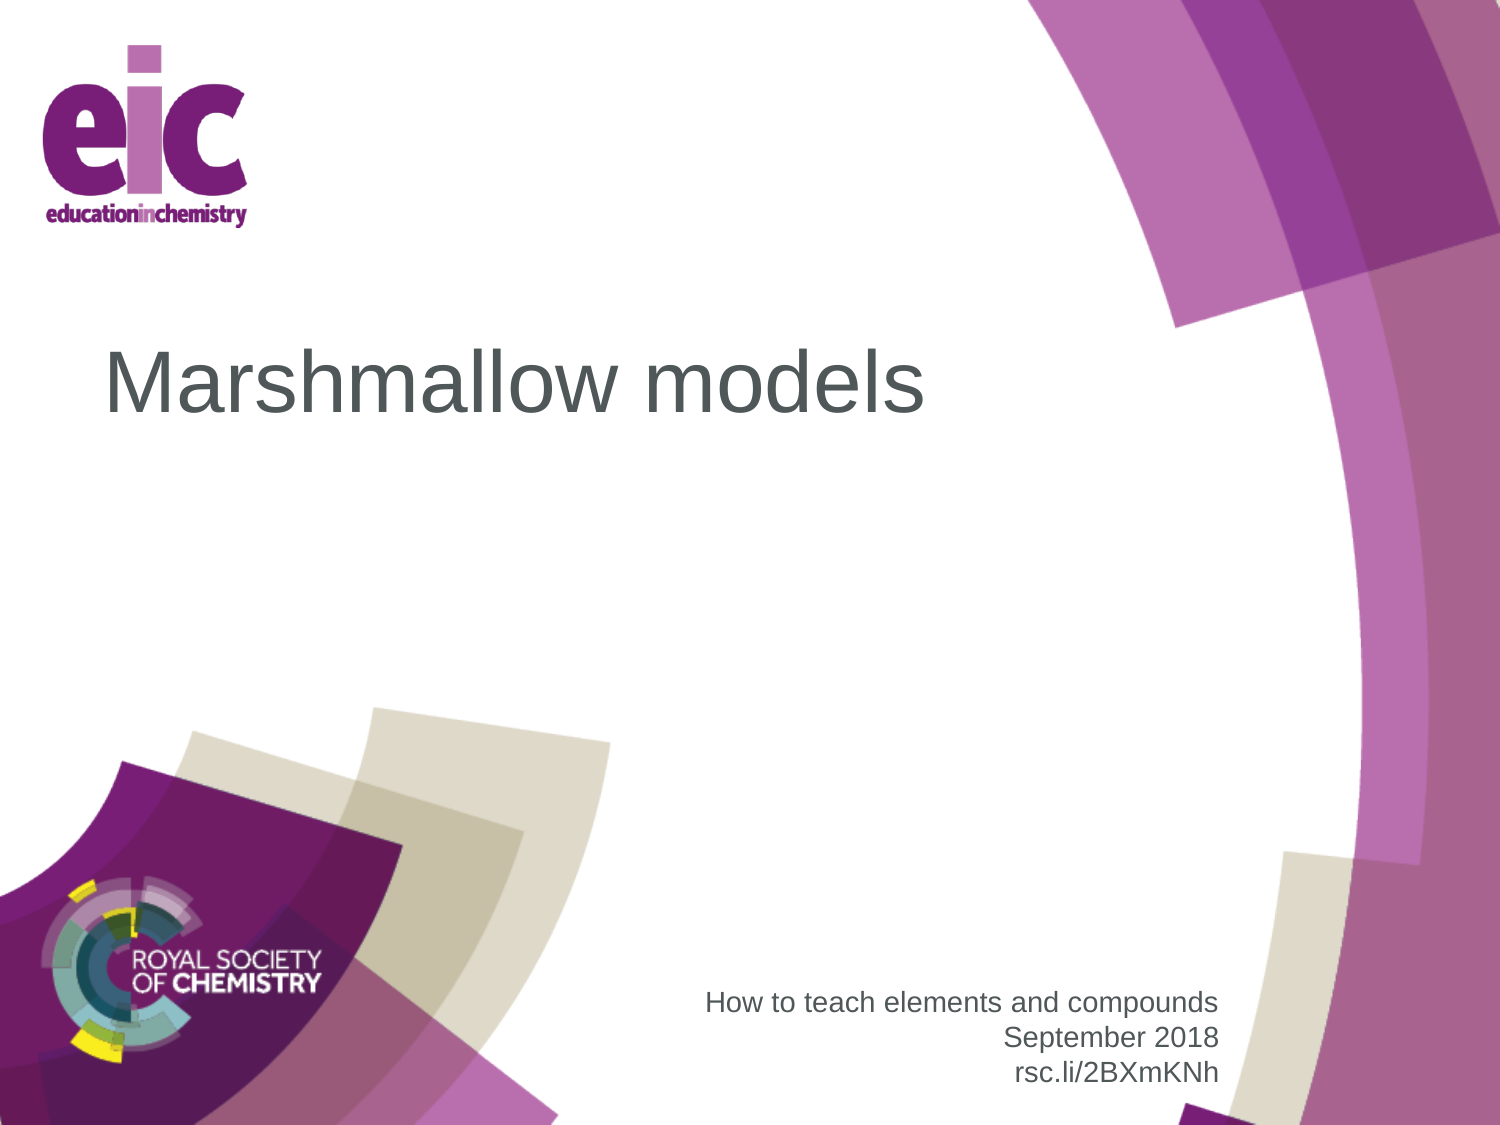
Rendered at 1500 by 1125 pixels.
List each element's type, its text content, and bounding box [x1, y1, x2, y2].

text_box How to teach elements and compounds September 2018 rsc.li/2BXmKNh [454, 975, 1235, 1096]
picture [0, 0, 1500, 1125]
title Marshmallow models [88, 256, 1140, 498]
